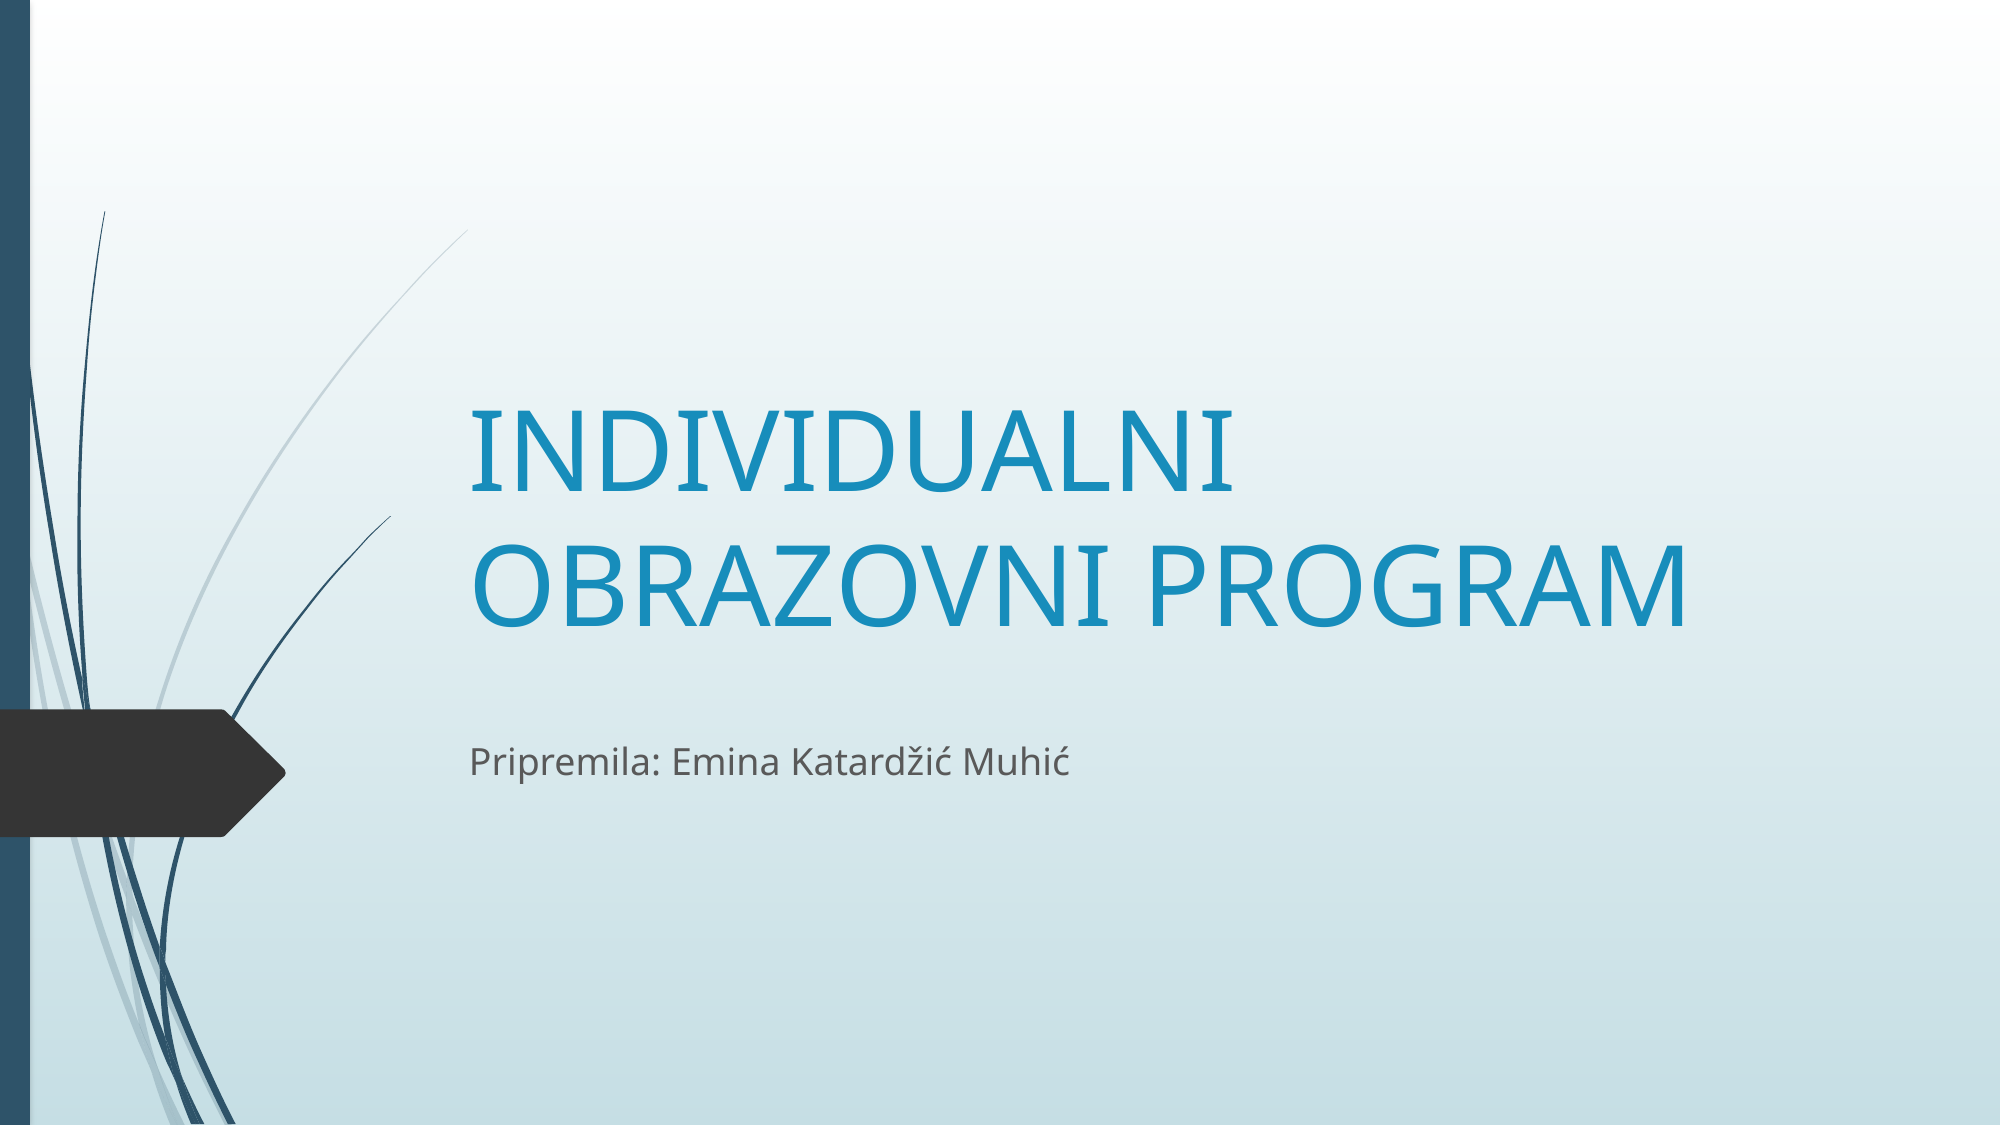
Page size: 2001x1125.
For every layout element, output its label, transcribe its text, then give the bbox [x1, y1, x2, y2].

title INDIVIDUALNI OBRAZOVNI PROGRAM [453, 285, 1917, 657]
subtitle Pripremila: Emina Katardžić Muhić [453, 730, 1917, 916]
